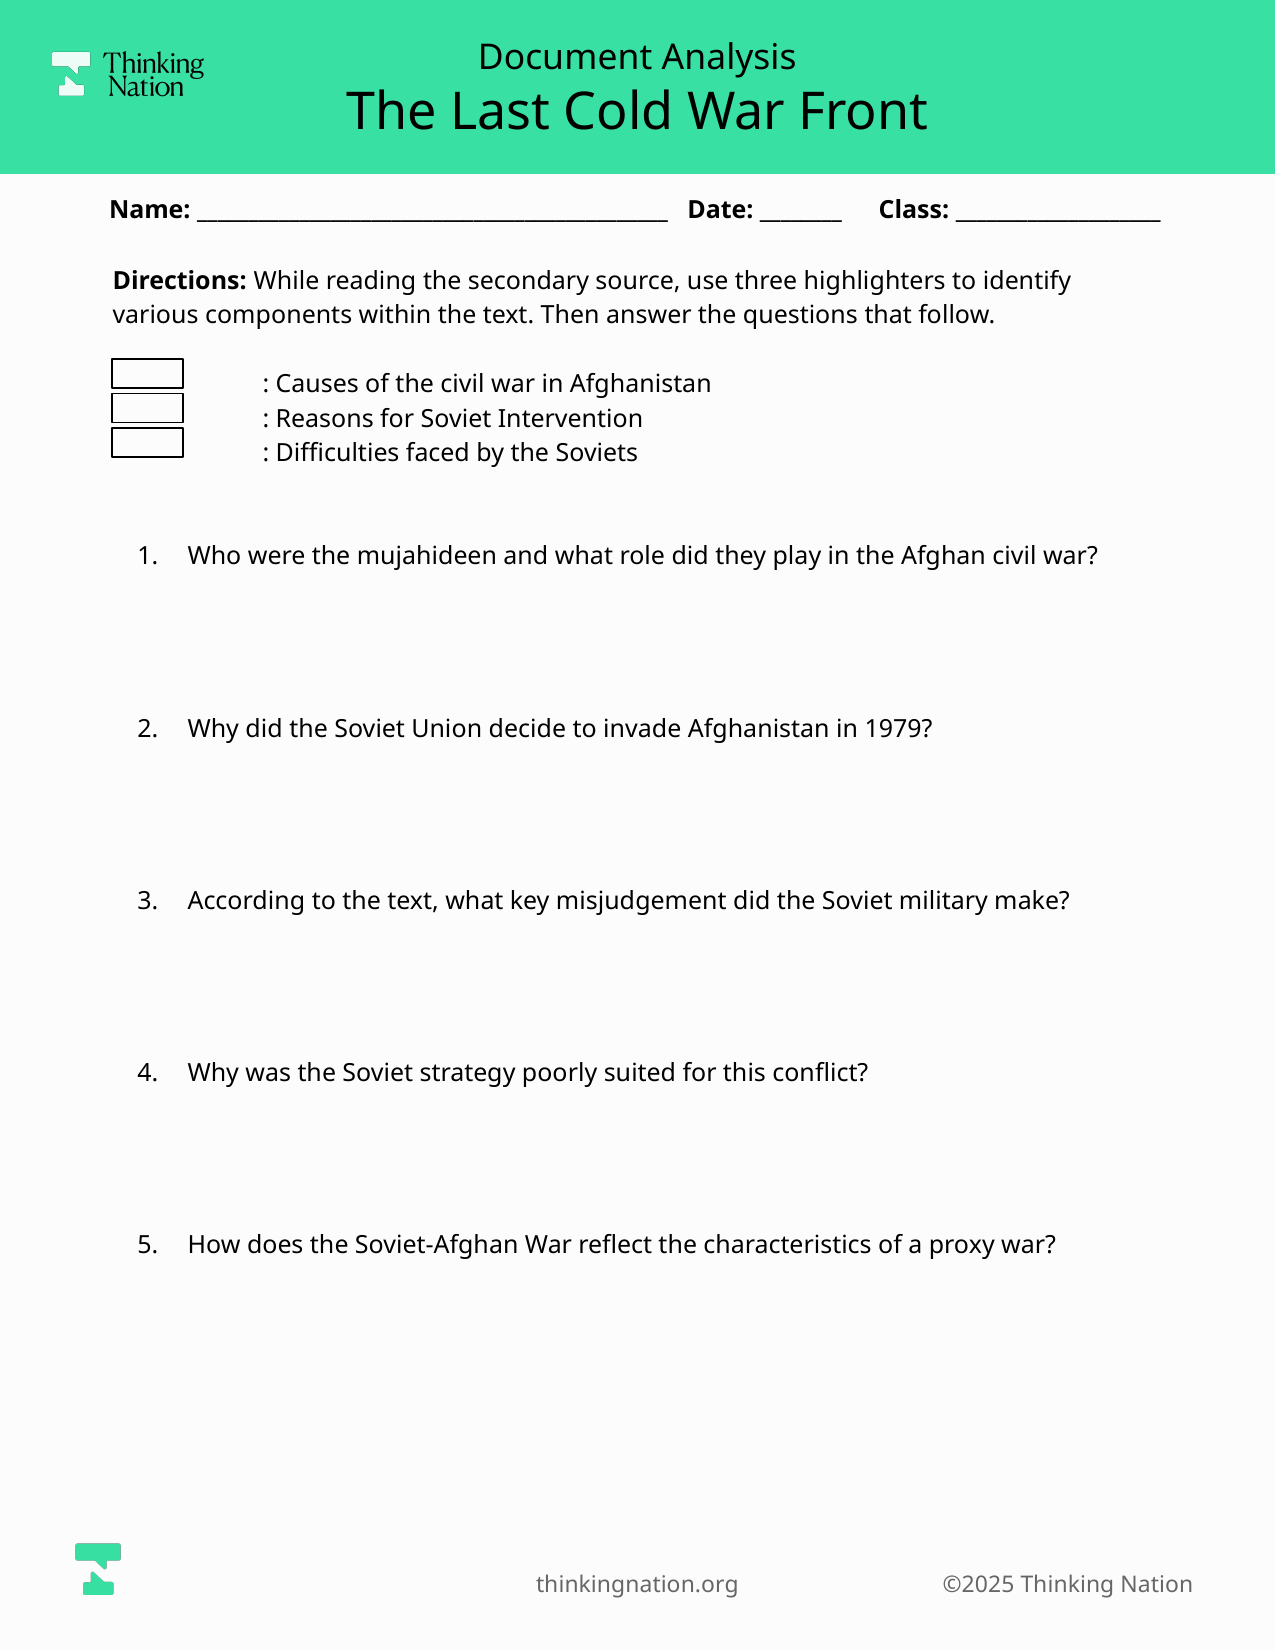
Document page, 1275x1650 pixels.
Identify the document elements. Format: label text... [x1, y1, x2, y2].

text_box [112, 358, 183, 389]
text_box thinkingnation.org [486, 1553, 789, 1605]
picture [62, 1533, 134, 1605]
text_box [112, 428, 183, 458]
text_box Document Analysis The Last Cold War Front [0, 0, 1275, 174]
text_box ©2025 Thinking Nation [907, 1553, 1210, 1605]
text_box [112, 393, 183, 423]
picture [35, 37, 210, 110]
text_box Directions: While reading the secondary source, use three highlighters to identify various components within the text. Then answer the questions that follow. : Causes of the civil war in Afghanistan : Reasons for Soviet Intervention : Difficulties faced by the Soviets Who were the mujahideen and what role did they play in the Afghan civil war? Why did the Soviet Union decide to invade Afghanistan in 1979? According to the text, what key misjudgement did the Soviet military make? Why was the Soviet strategy poorly suited for this conflict? How does the Soviet-Afghan War reflect the characteristics of a proxy war? [97, 245, 1178, 1412]
text_box Name: ______________________________________________ Date: ________ Class: ____________________ [35, 178, 1235, 239]
